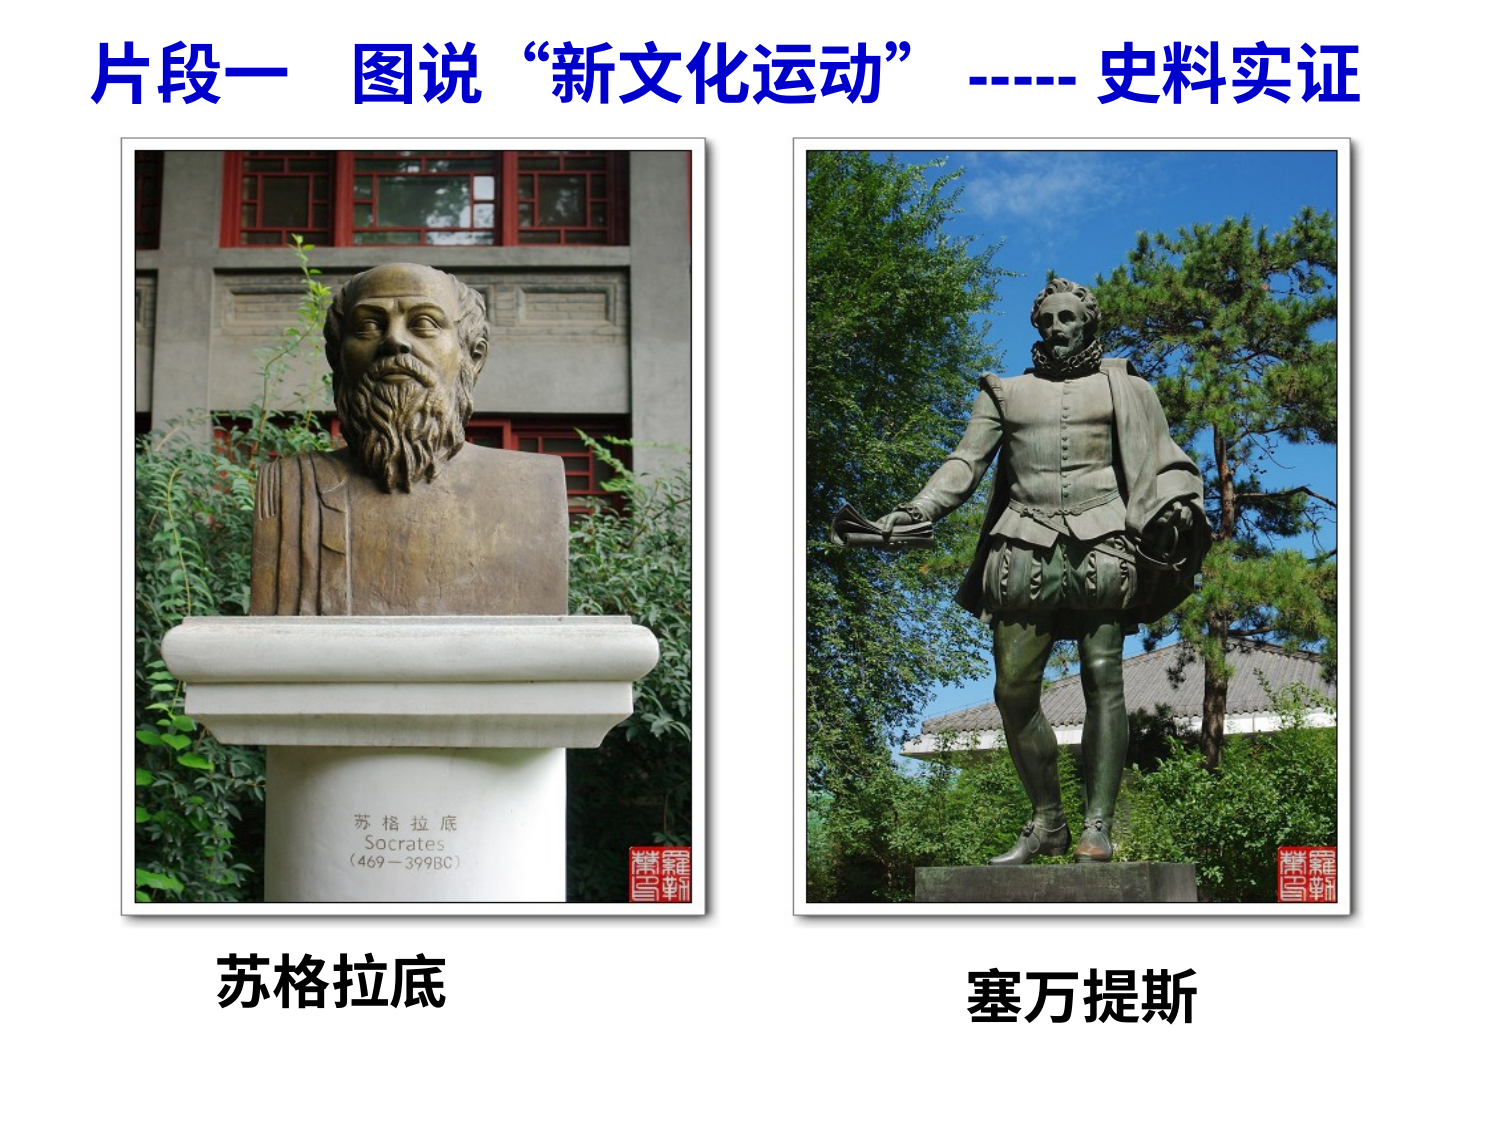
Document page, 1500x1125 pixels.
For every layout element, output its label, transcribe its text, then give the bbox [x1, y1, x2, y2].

picture [773, 125, 1371, 941]
picture [100, 125, 727, 941]
text_box 塞万提斯 [950, 952, 1294, 1038]
text_box 苏格拉底 [199, 937, 822, 1023]
text_box 片段一 图说“新文化运动”-----史料实证 [75, 24, 1388, 120]
